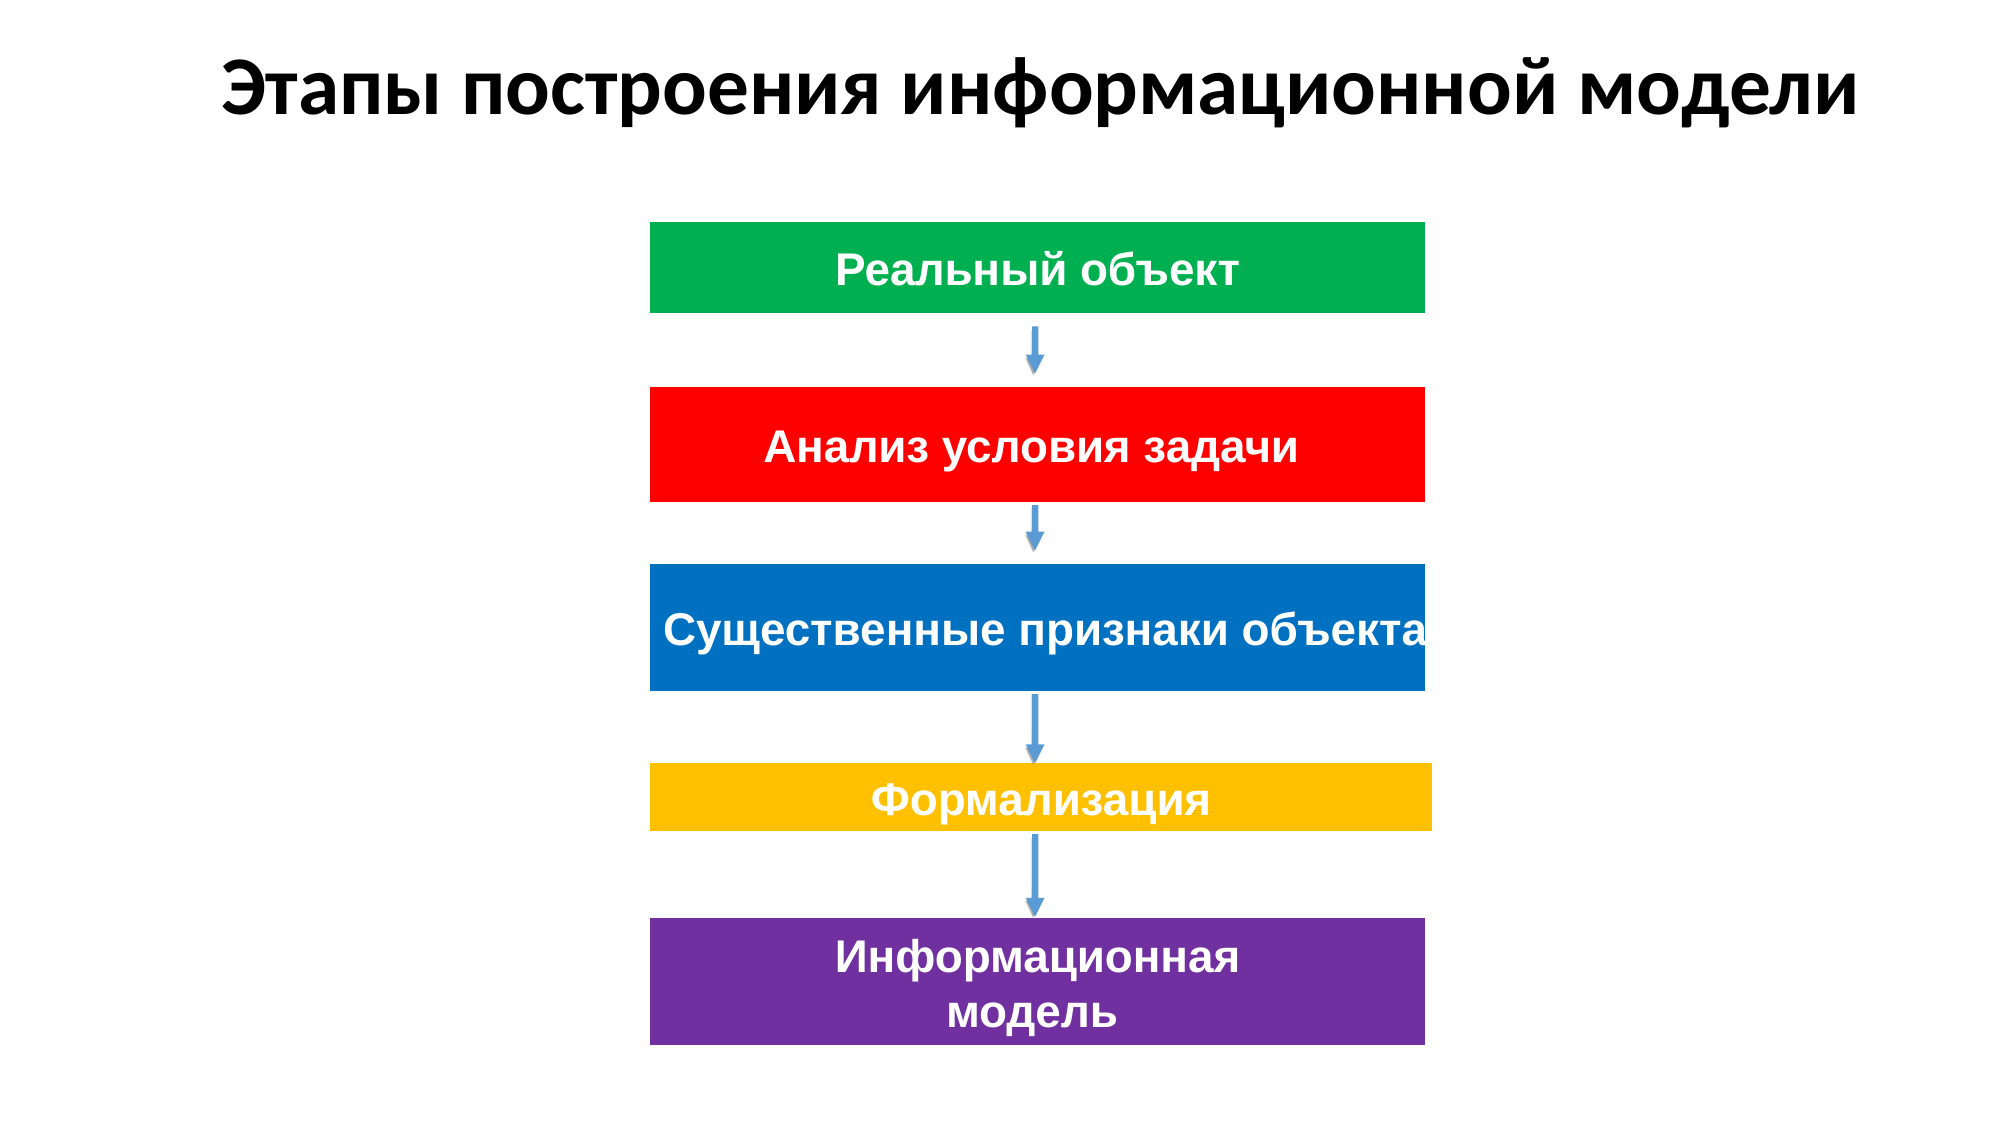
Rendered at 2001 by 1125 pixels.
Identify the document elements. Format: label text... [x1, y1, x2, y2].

text_box Формализация [647, 760, 1435, 834]
text_box [1028, 694, 1042, 764]
text_box Анализ условия задачи [647, 384, 1429, 505]
text_box Существенные признаки объекта [647, 561, 1429, 694]
text_box [1028, 834, 1042, 917]
text_box Информационная модель [647, 915, 1429, 1048]
text_box [1028, 505, 1042, 551]
text_box Этапы построения информационной модели [194, 8, 1887, 174]
text_box [1028, 326, 1042, 374]
text_box Реальный объект [647, 218, 1429, 316]
